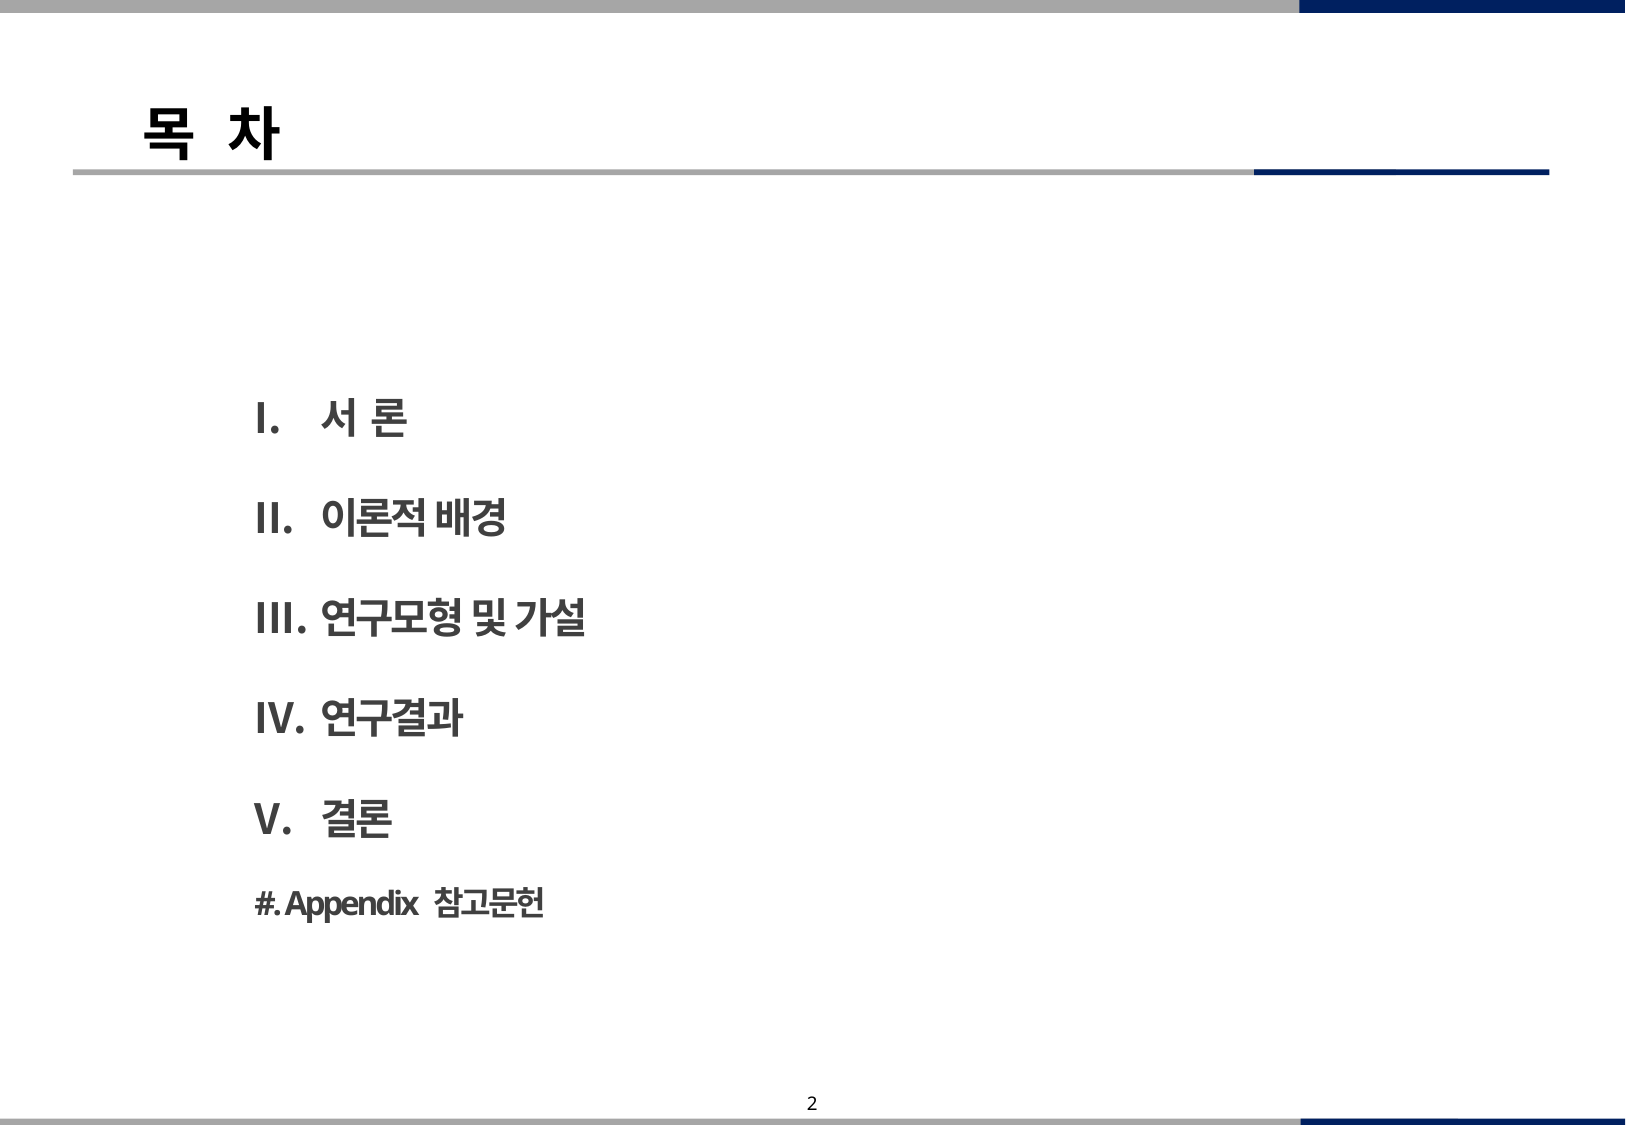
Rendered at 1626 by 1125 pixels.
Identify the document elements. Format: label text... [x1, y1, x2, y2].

text_box 목 차 [127, 90, 444, 175]
text_box 서 론 이론적 배경 연구모형 및 가설 연구결과 결론 #. Appendix 참고문헌 [162, 334, 1486, 930]
